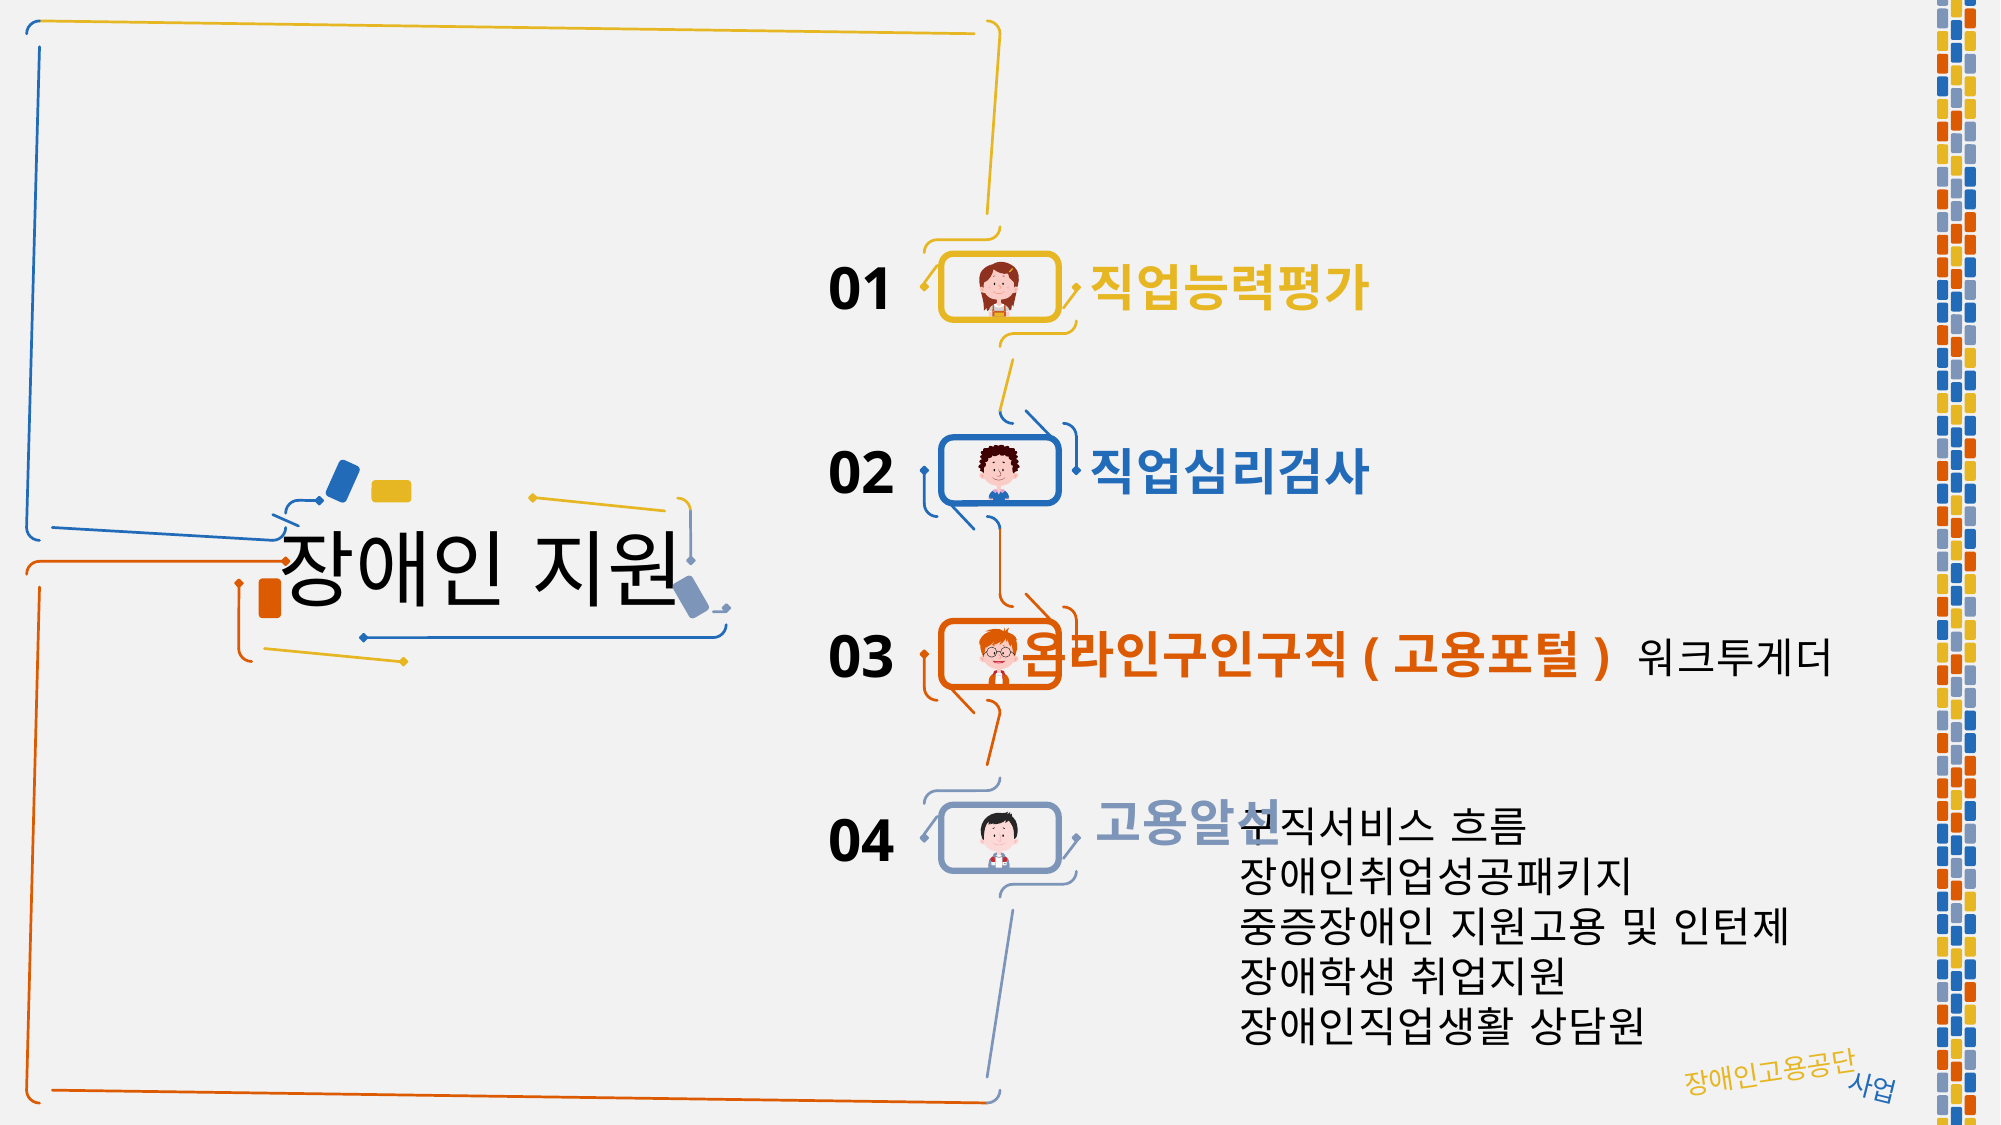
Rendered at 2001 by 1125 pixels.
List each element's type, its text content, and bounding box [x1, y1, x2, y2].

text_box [408, 604, 731, 642]
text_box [1937, 0, 1976, 1125]
text_box 직업능력평가 [1074, 249, 1386, 324]
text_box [26, 557, 1081, 1103]
text_box 장애인 지원 [264, 541, 528, 557]
text_box 구직서비스 흐름 장애인취업성공패키지 중증장애인 지원고용 및 인턴제 장애학생 취업지원 장애인직업생활 상담원 [1224, 793, 1807, 1059]
text_box 고용알선 [1081, 784, 1297, 859]
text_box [920, 475, 1080, 557]
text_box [1666, 1047, 1919, 1112]
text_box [1000, 260, 1021, 283]
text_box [528, 494, 695, 565]
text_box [26, 20, 1000, 541]
text_box 직업심리검사 [1080, 432, 1386, 508]
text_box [999, 283, 1080, 475]
text_box 온라인구인구직(고용포털) 워크투게더 [1081, 616, 1850, 692]
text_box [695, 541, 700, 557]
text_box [235, 579, 408, 666]
text_box [1000, 252, 1060, 283]
